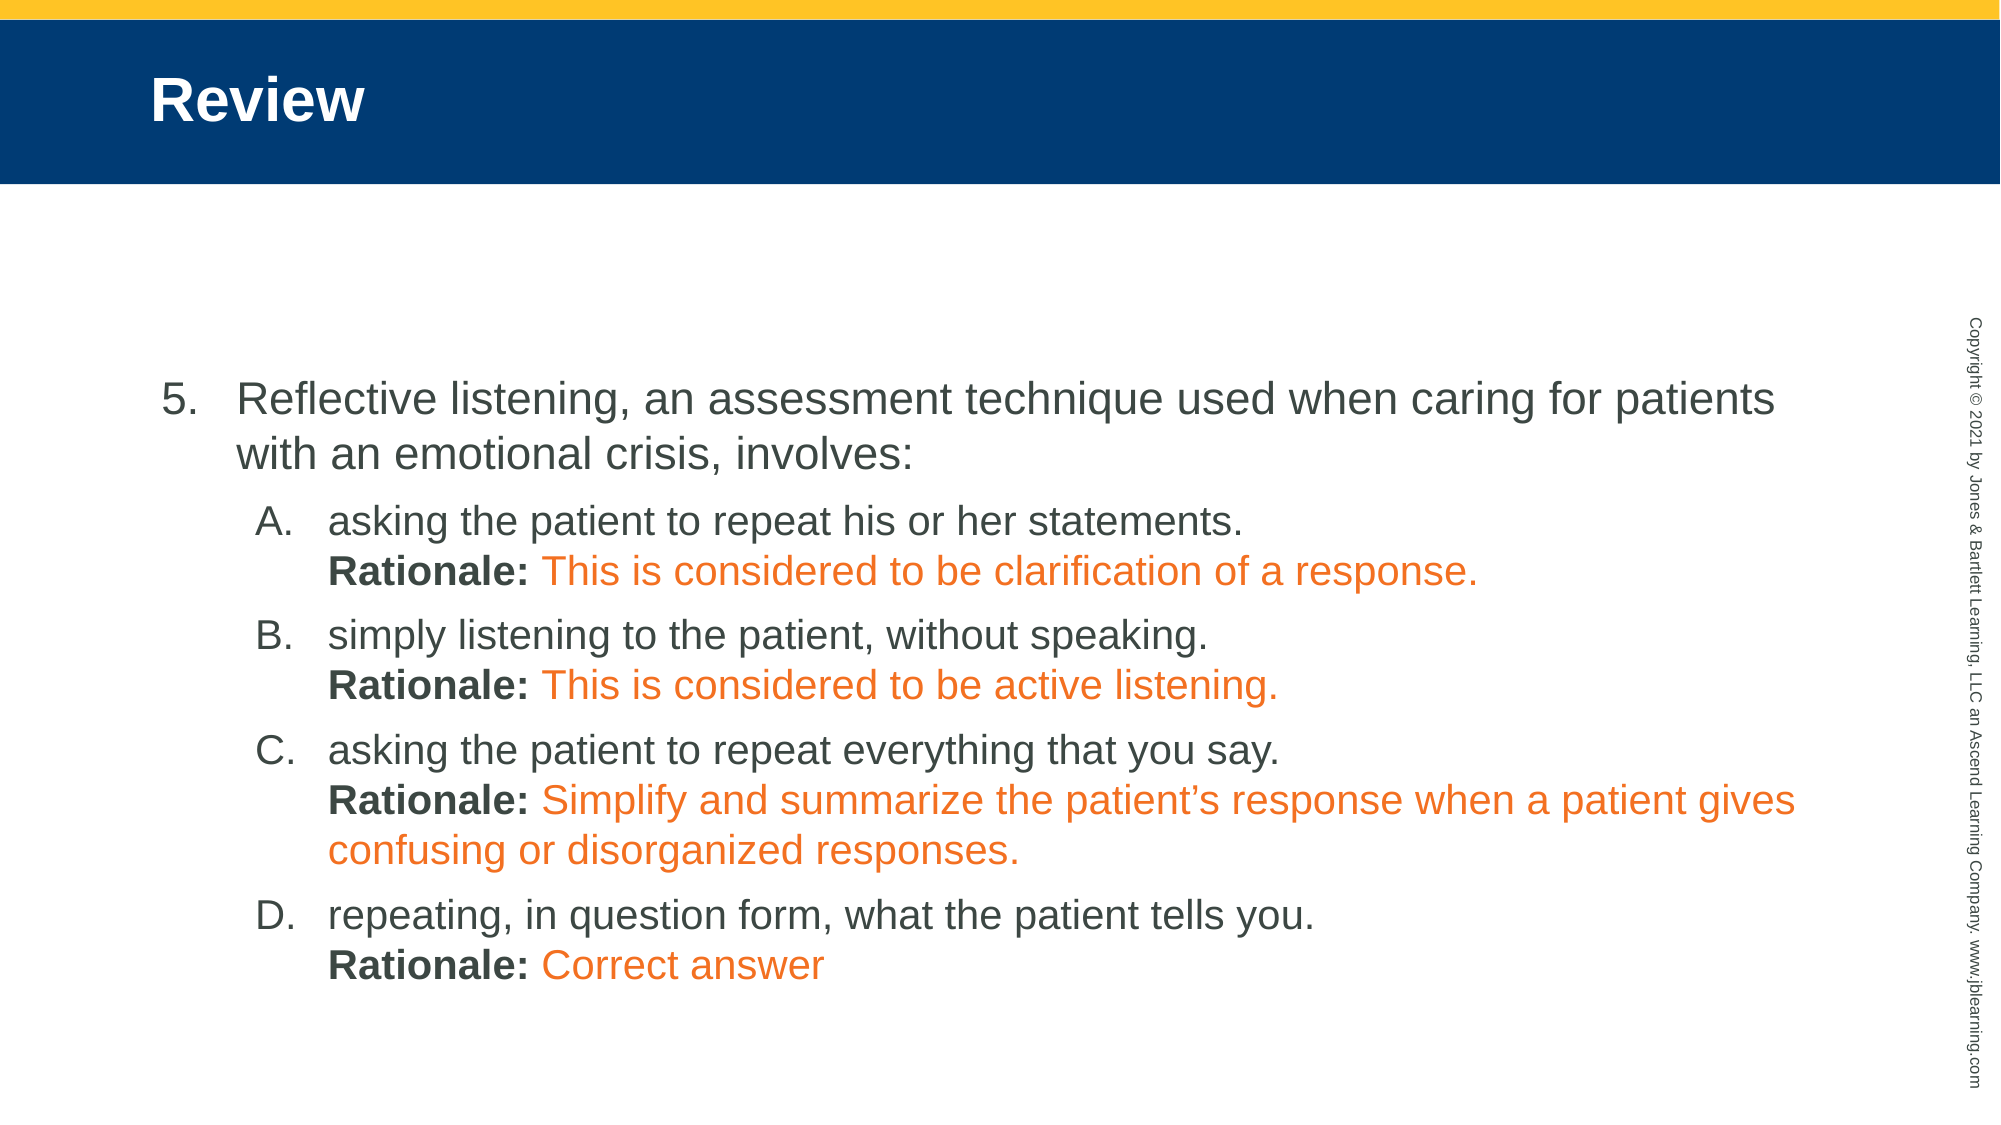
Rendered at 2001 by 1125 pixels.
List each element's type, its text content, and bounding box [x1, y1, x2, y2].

list Reflective listening, an assessment technique used when caring for patients with an emotional crisis, involves: asking the patient to repeat his or her statements. Rationale: This is considered to be clarification of a response. simply listening to the patient, without speaking. Rationale: This is considered to be active listening. asking the patient to repeat everything that you say. Rationale: Simplify and summarize the patient’s response when a patient gives confusing or disorganized responses. repeating, in question form, what the patient tells you. Rationale: Correct answer [146, 361, 1859, 1016]
title Review [0, 19, 2000, 185]
